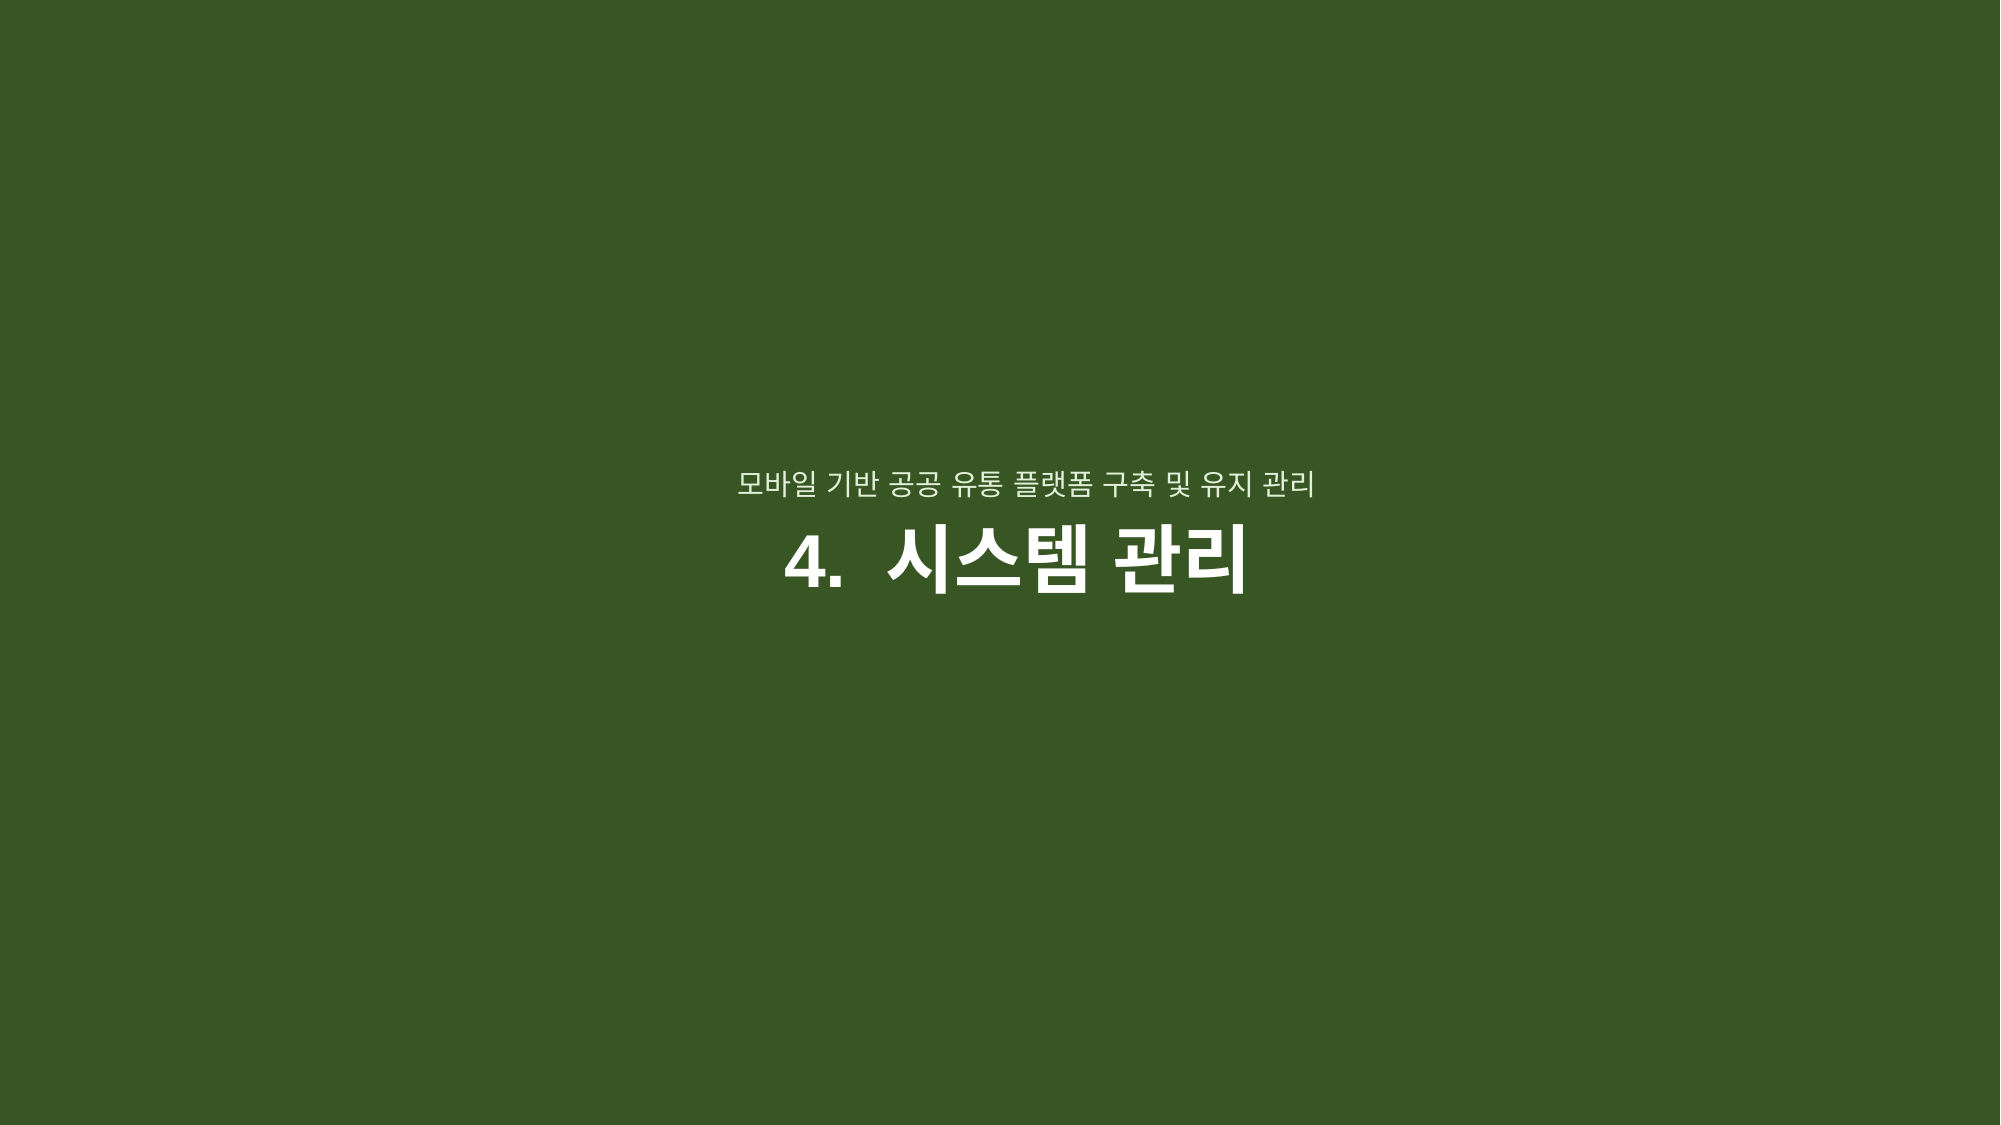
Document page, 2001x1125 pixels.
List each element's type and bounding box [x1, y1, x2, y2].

text_box [579, 426, 1475, 611]
